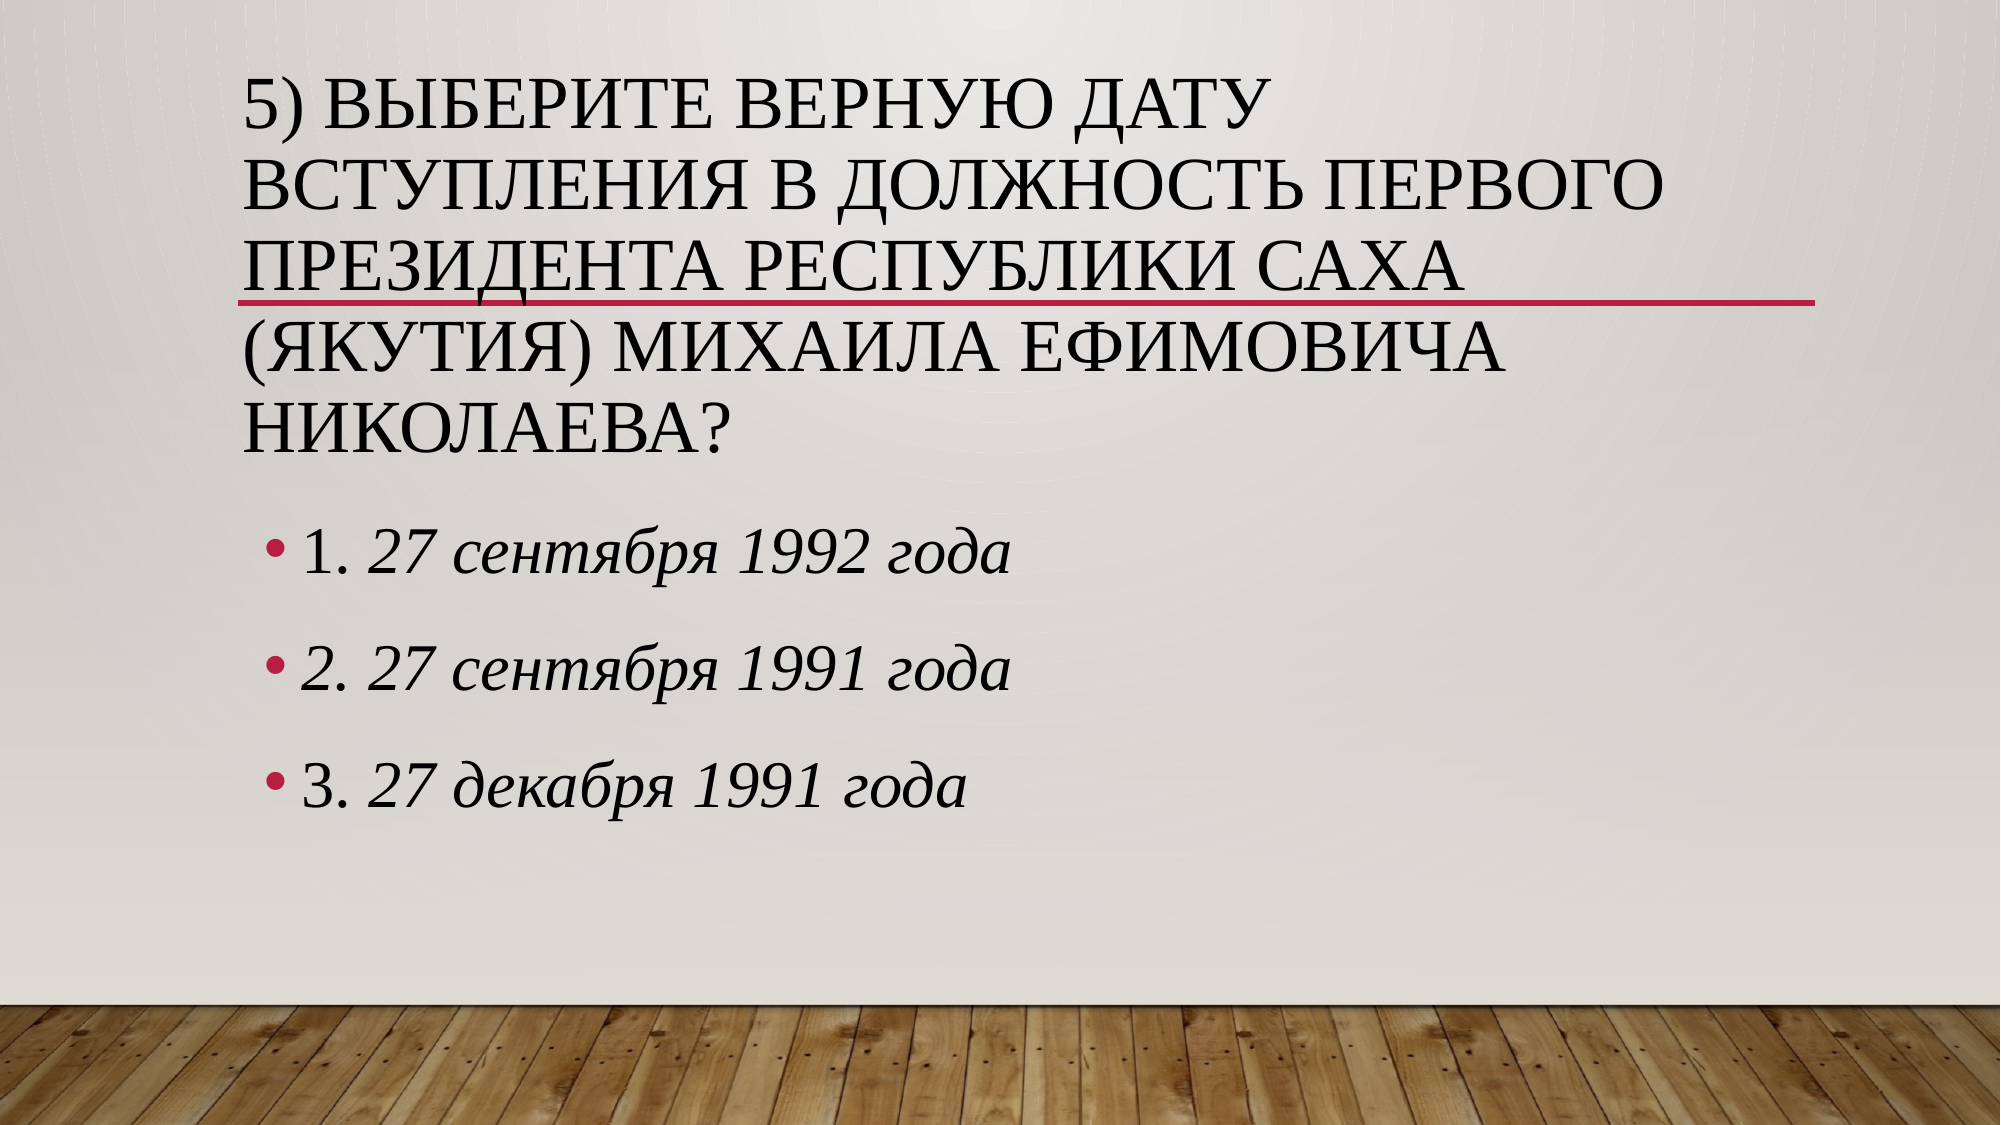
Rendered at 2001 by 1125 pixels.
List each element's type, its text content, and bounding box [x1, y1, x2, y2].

list 1. 27 сентября 1992 года 2. 27 сентября 1991 года 3. 27 декабря 1991 года [249, 483, 1825, 1050]
picture [0, 1005, 2000, 1125]
title 5) Выберите верную дату вступления в должность первого Президента Республики Саха (Якутия) Михаила Ефимовича Николаева? [227, 56, 1804, 229]
